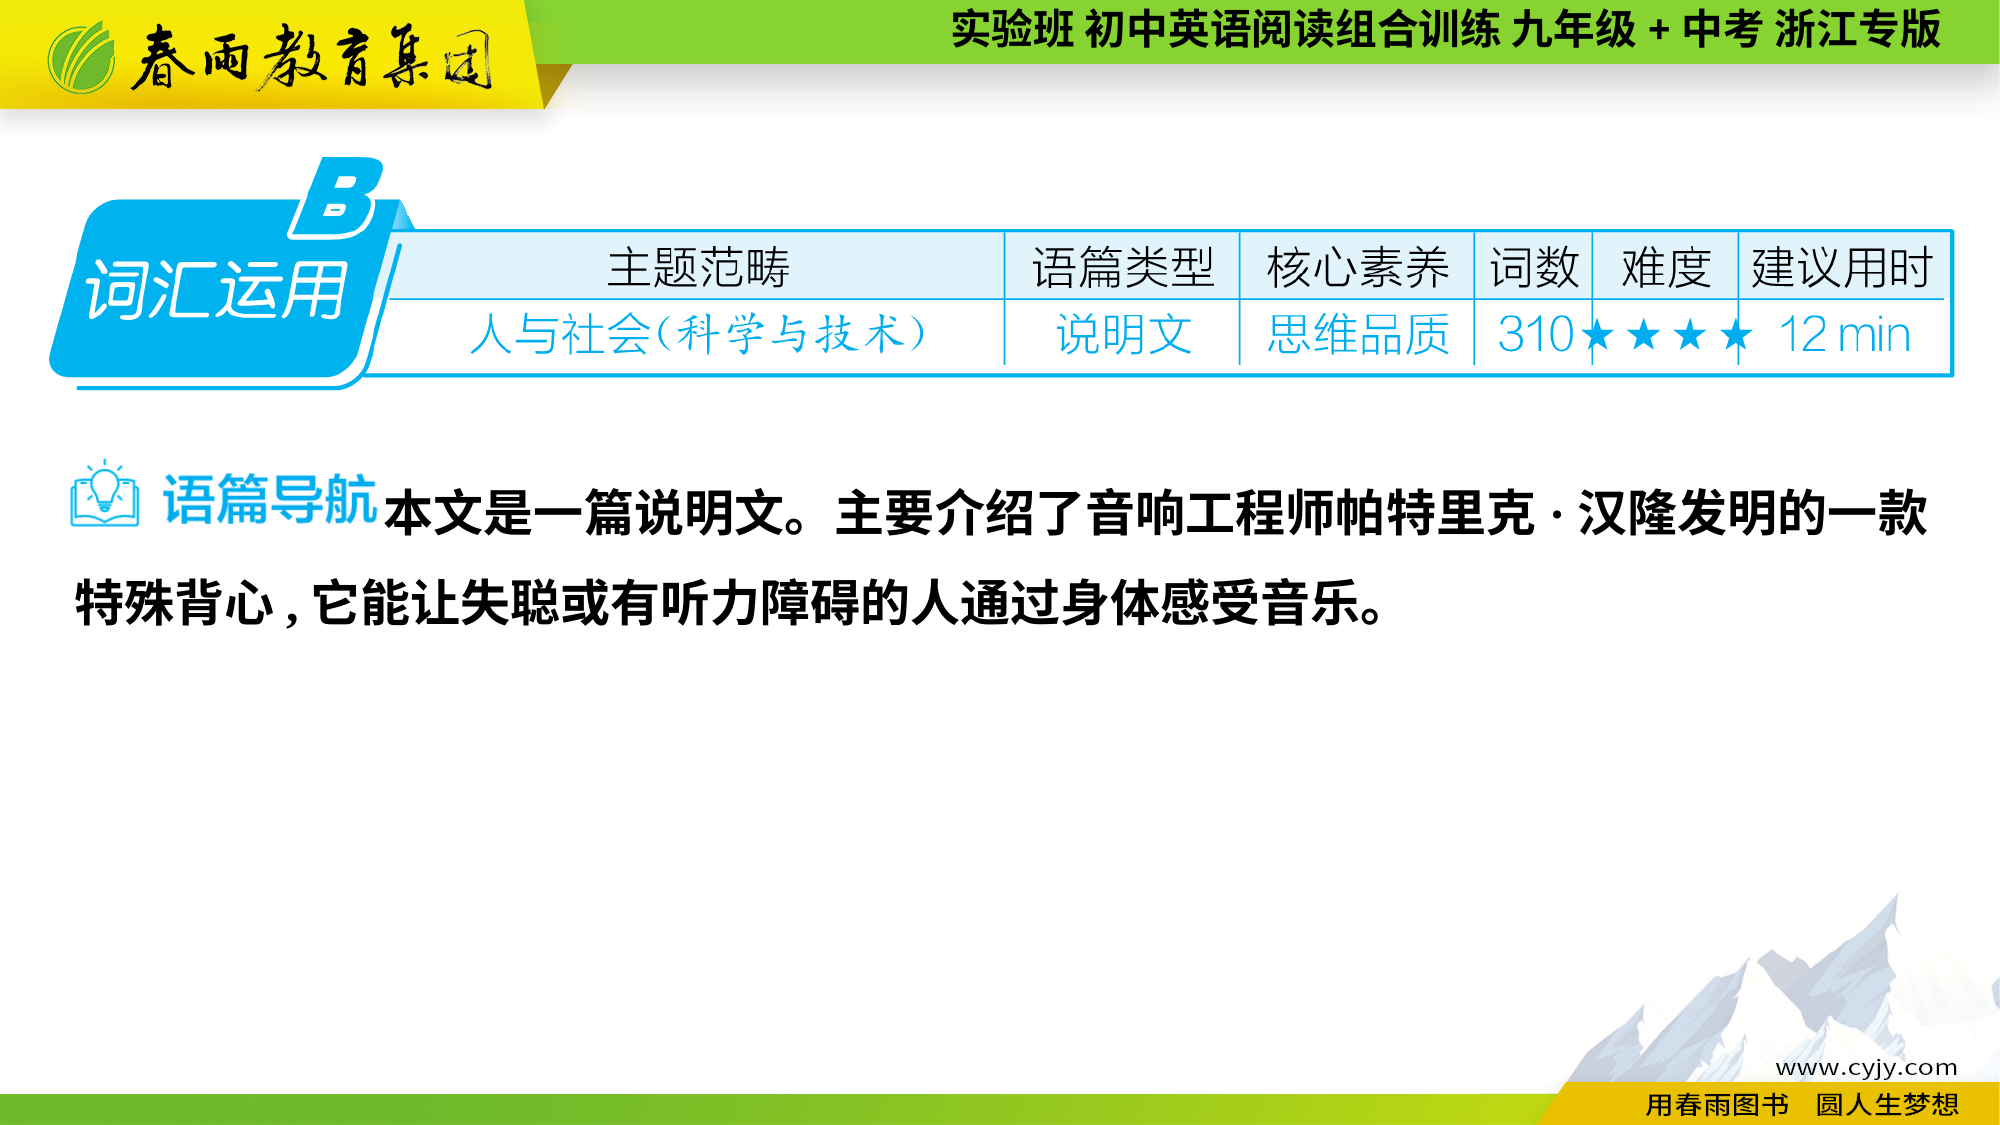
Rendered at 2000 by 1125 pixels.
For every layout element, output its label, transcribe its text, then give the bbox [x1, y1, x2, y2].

list 本文是一篇说明文。主要介绍了音响工程师帕特里克·汉隆发明的一款特殊背心,它能让失聪或有听力障碍的人通过身体感受音乐。 [59, 444, 1944, 642]
picture [0, 0, 2000, 1125]
